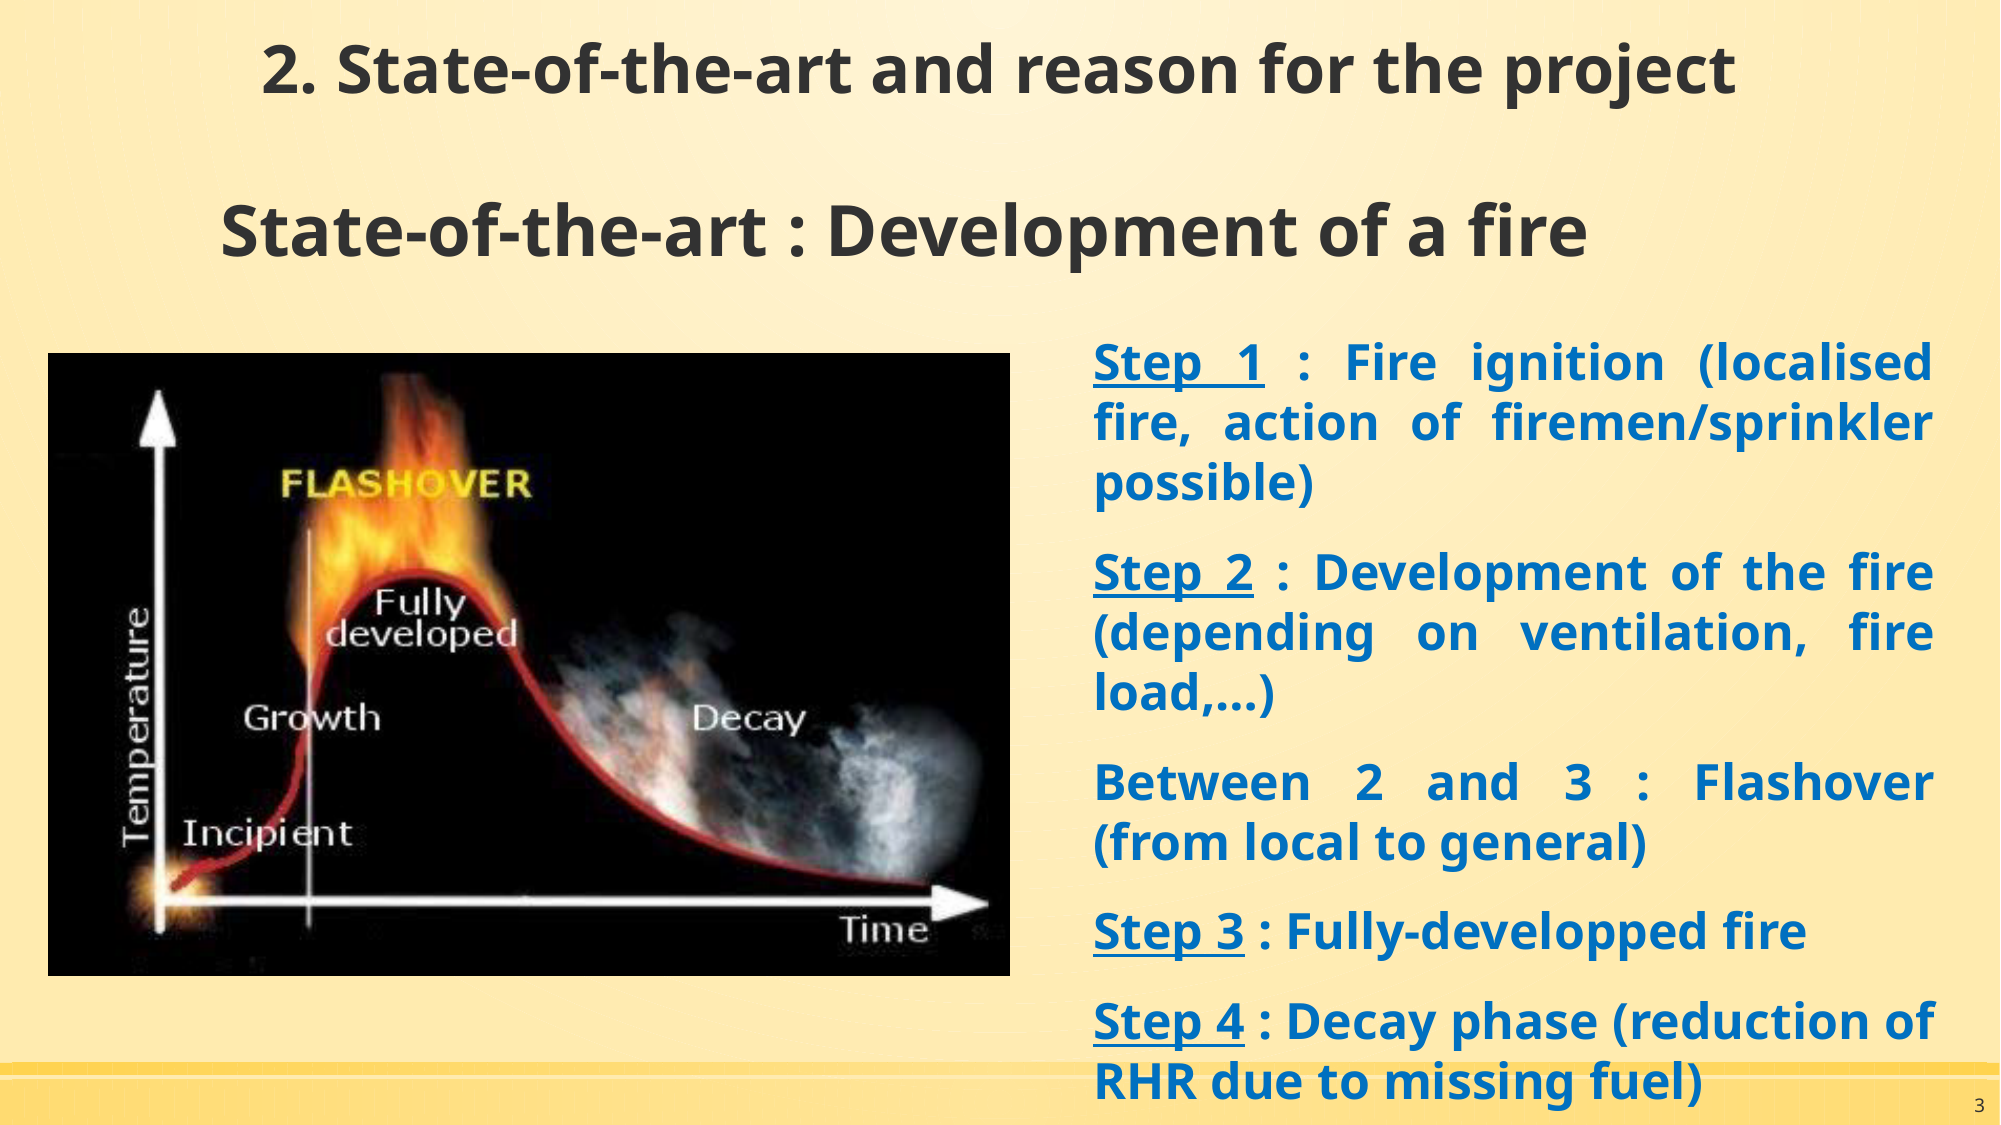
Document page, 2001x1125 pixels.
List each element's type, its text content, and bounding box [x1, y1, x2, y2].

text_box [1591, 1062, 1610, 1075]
text_box [1153, 1064, 1159, 1075]
text_box [1214, 1075, 1237, 1079]
text_box [1772, 1011, 1790, 1039]
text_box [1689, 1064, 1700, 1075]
text_box Step 1 : Fire ignition (localised fire, action of firemen/sprinkler possible) Step 2 : Development of the fire (depending on ventilation, fire load,…) Between 2 and 3 : Flashover (from local to general) Step 3 : Fully-developped fire Step 4 : Decay phase (reduction of RHR due to missing fuel) [1070, 322, 1950, 1011]
text_box [1917, 1011, 1933, 1038]
text_box [1098, 1079, 1124, 1098]
text_box [1550, 1079, 1571, 1110]
text_box [1887, 1012, 1912, 1039]
text_box [1409, 1012, 1435, 1038]
text_box [1169, 1079, 1195, 1098]
text_box [1633, 1012, 1650, 1038]
text_box [1435, 1062, 1442, 1068]
text_box [1261, 1012, 1269, 1019]
text_box [1381, 1012, 1404, 1039]
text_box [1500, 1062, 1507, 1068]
text_box [1169, 1064, 1193, 1075]
text_box [1572, 1012, 1596, 1039]
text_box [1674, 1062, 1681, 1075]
text_box [1404, 1079, 1412, 1098]
text_box [1342, 1079, 1367, 1099]
text_box [1454, 1014, 1479, 1050]
text_box [1096, 1011, 1117, 1027]
text_box [1516, 1075, 1540, 1079]
text_box [1278, 1075, 1299, 1079]
text_box [1145, 1012, 1168, 1023]
text_box [1122, 1011, 1139, 1025]
text_box [1475, 1075, 1493, 1079]
text_box [1421, 1079, 1428, 1098]
text_box [1842, 1012, 1867, 1038]
text_box [1650, 1079, 1662, 1087]
text_box [1325, 1012, 1349, 1039]
text_box [1645, 1075, 1667, 1079]
text_box [1261, 1032, 1269, 1039]
text_box [1500, 1079, 1507, 1098]
text_box [1516, 1079, 1524, 1098]
text_box [1450, 1075, 1468, 1079]
text_box [1175, 1012, 1195, 1018]
text_box [1131, 1075, 1159, 1079]
text_box [1548, 1075, 1571, 1079]
text_box [1747, 1012, 1767, 1039]
text_box [1355, 1012, 1375, 1039]
text_box [1213, 1079, 1237, 1099]
text_box [1715, 1012, 1739, 1039]
text_box [1098, 1064, 1122, 1075]
text_box [1319, 1075, 1336, 1079]
text_box [1387, 1075, 1428, 1079]
text_box [1094, 1014, 1244, 1050]
text_box [1475, 1079, 1494, 1099]
text_box [1615, 1011, 1625, 1046]
text_box [1612, 1079, 1638, 1099]
text_box [1217, 1011, 1243, 1038]
text_box [1410, 1035, 1427, 1050]
text_box [1277, 1079, 1288, 1099]
text_box [1595, 1079, 1601, 1098]
text_box [1450, 1079, 1469, 1099]
text_box [1591, 1075, 1607, 1079]
text_box [1517, 1012, 1540, 1039]
text_box [1650, 1090, 1663, 1099]
text_box [1534, 1079, 1538, 1098]
text_box [1810, 1012, 1835, 1039]
text_box [1644, 1079, 1650, 1097]
text_box [1131, 1064, 1138, 1075]
text_box [1437, 1079, 1442, 1098]
title State-of-the-art : Development of a fire [205, 116, 1803, 279]
text_box [1319, 1066, 1338, 1075]
text_box [1485, 1011, 1510, 1038]
picture [48, 353, 1010, 976]
text_box [1246, 1079, 1270, 1099]
text_box [1131, 1079, 1159, 1098]
text_box [1683, 1011, 1707, 1039]
text_box [1547, 1012, 1566, 1039]
text_box [1225, 1062, 1238, 1075]
text_box [1796, 1012, 1803, 1038]
text_box [1537, 1079, 1541, 1098]
text_box [1653, 1012, 1677, 1039]
text_box [1387, 1079, 1395, 1098]
text_box [1454, 1012, 1475, 1023]
text_box [1343, 1075, 1366, 1079]
text_box 2. State-of-the-art and reason for the project [0, 18, 2000, 116]
text_box [1290, 1011, 1319, 1038]
